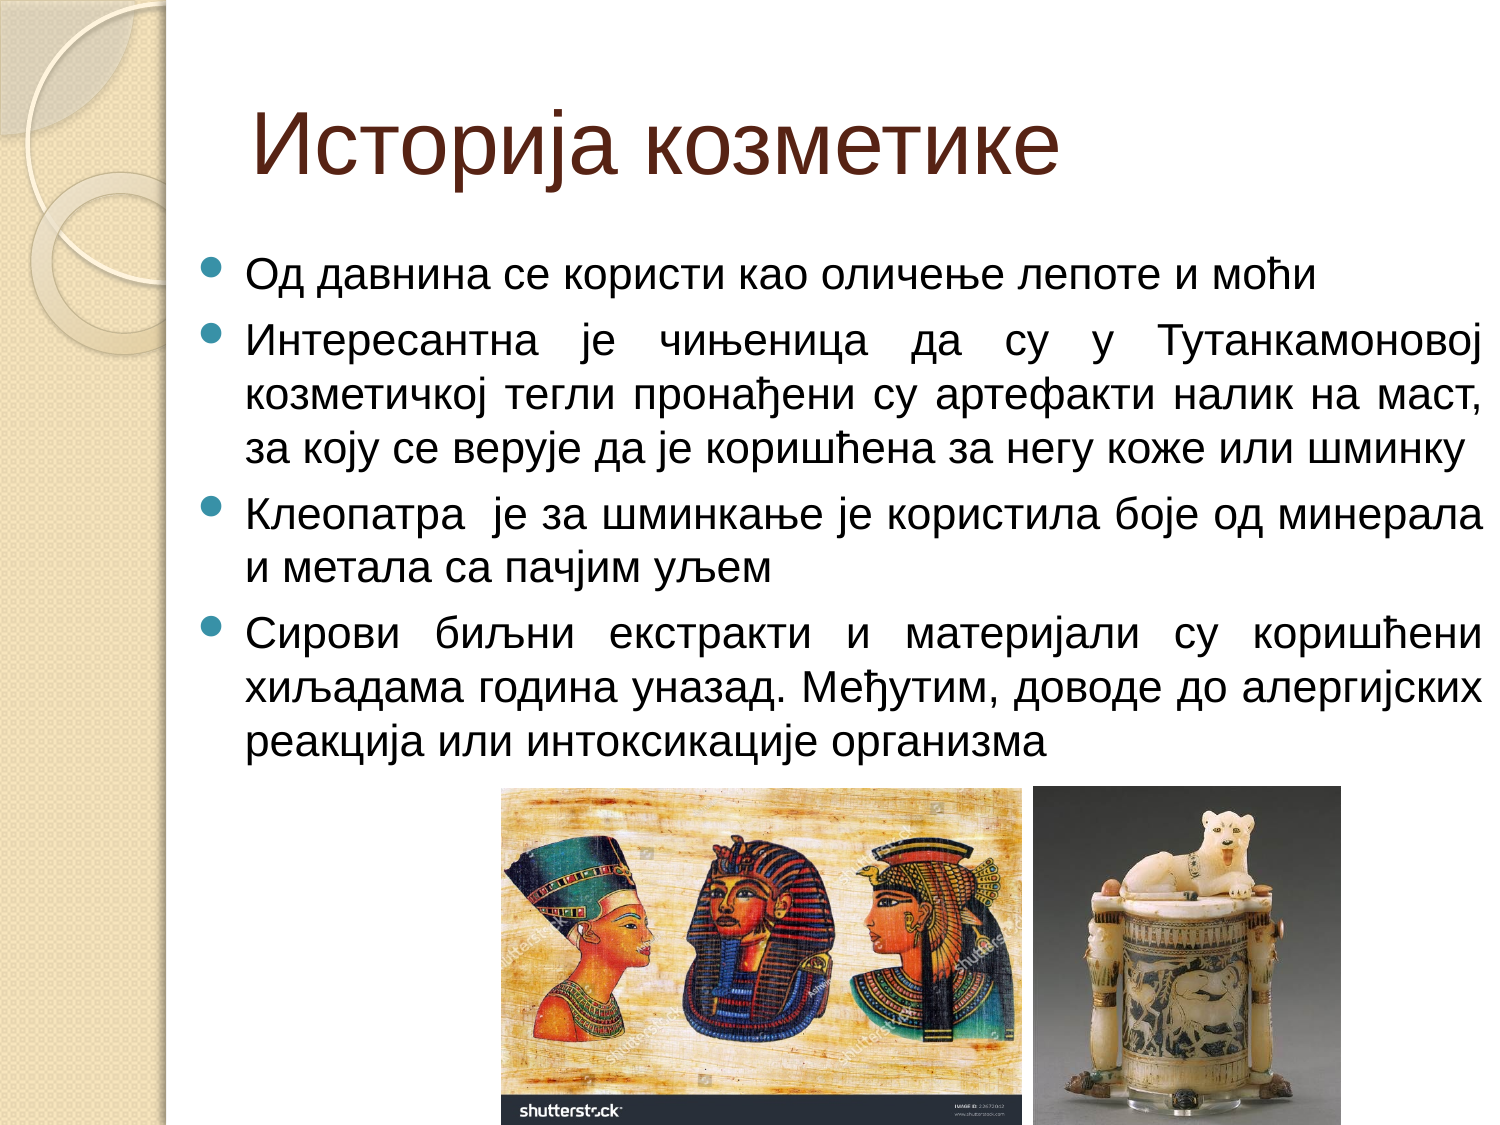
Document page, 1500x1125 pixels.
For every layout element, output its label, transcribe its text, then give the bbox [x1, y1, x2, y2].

list Од давнина се користи као оличење лепоте и моћи Интересантна је чињеница да су у Тутанкамоновој козметичкој тегли пронађени су артефакти налик на маст, за коју се верује да је коришћена за негу коже или шминку Клеопатра је за шминкање је користила боје од минерала и метала са пачјим уљем Сирови биљни екстракти и материјали су коришћени хиљадама година уназад. Међутим, доводе до алергијских реакција или интоксикације организма [171, 237, 1500, 823]
title Историја козметике [235, 45, 1466, 233]
picture [501, 788, 1022, 1125]
picture [1033, 786, 1341, 1125]
